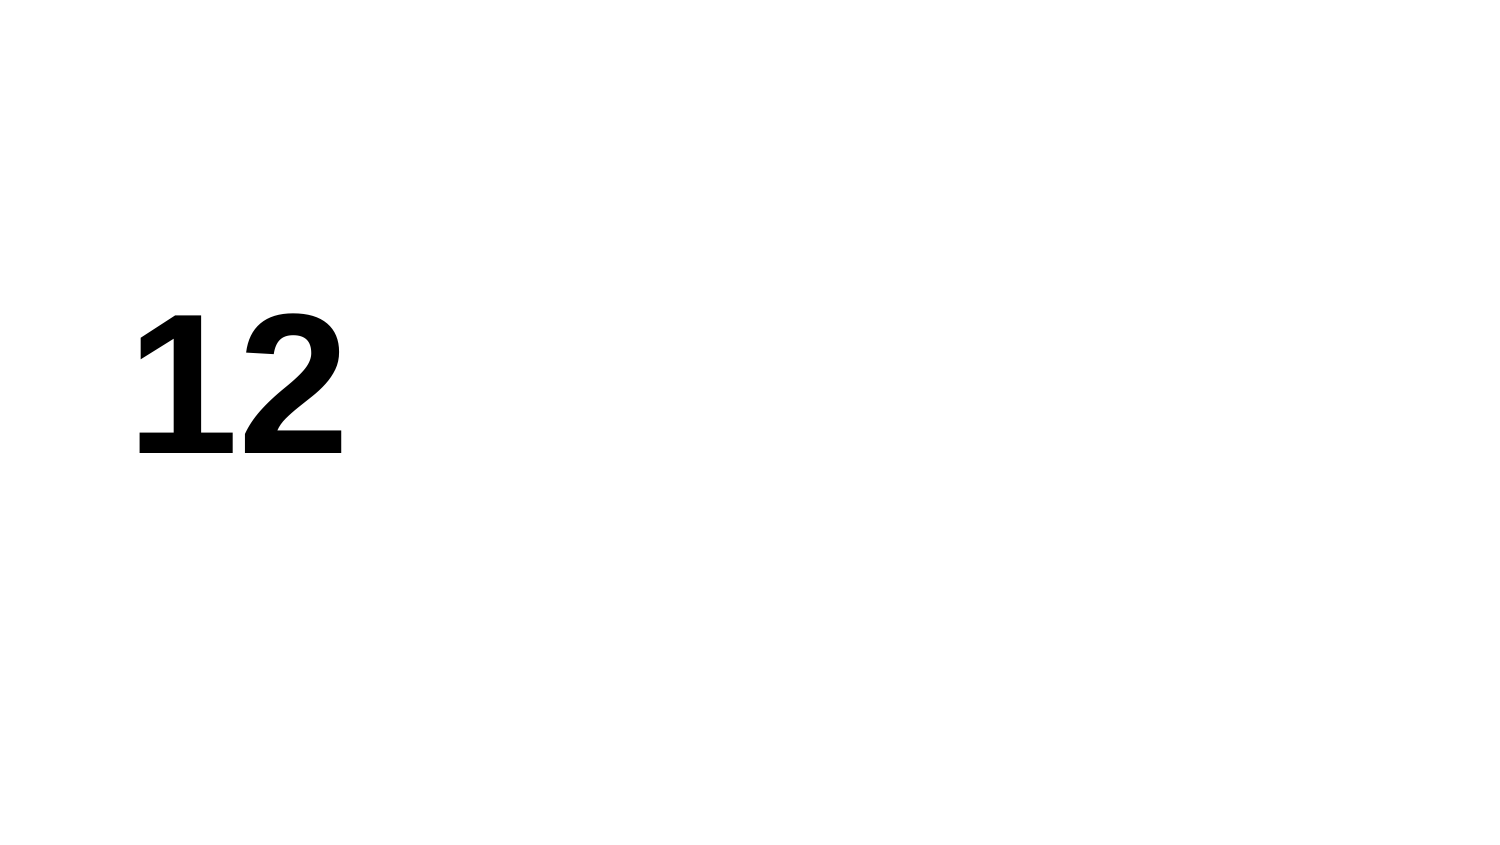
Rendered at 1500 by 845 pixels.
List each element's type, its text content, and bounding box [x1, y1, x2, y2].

text_box 12 [112, 235, 1388, 509]
